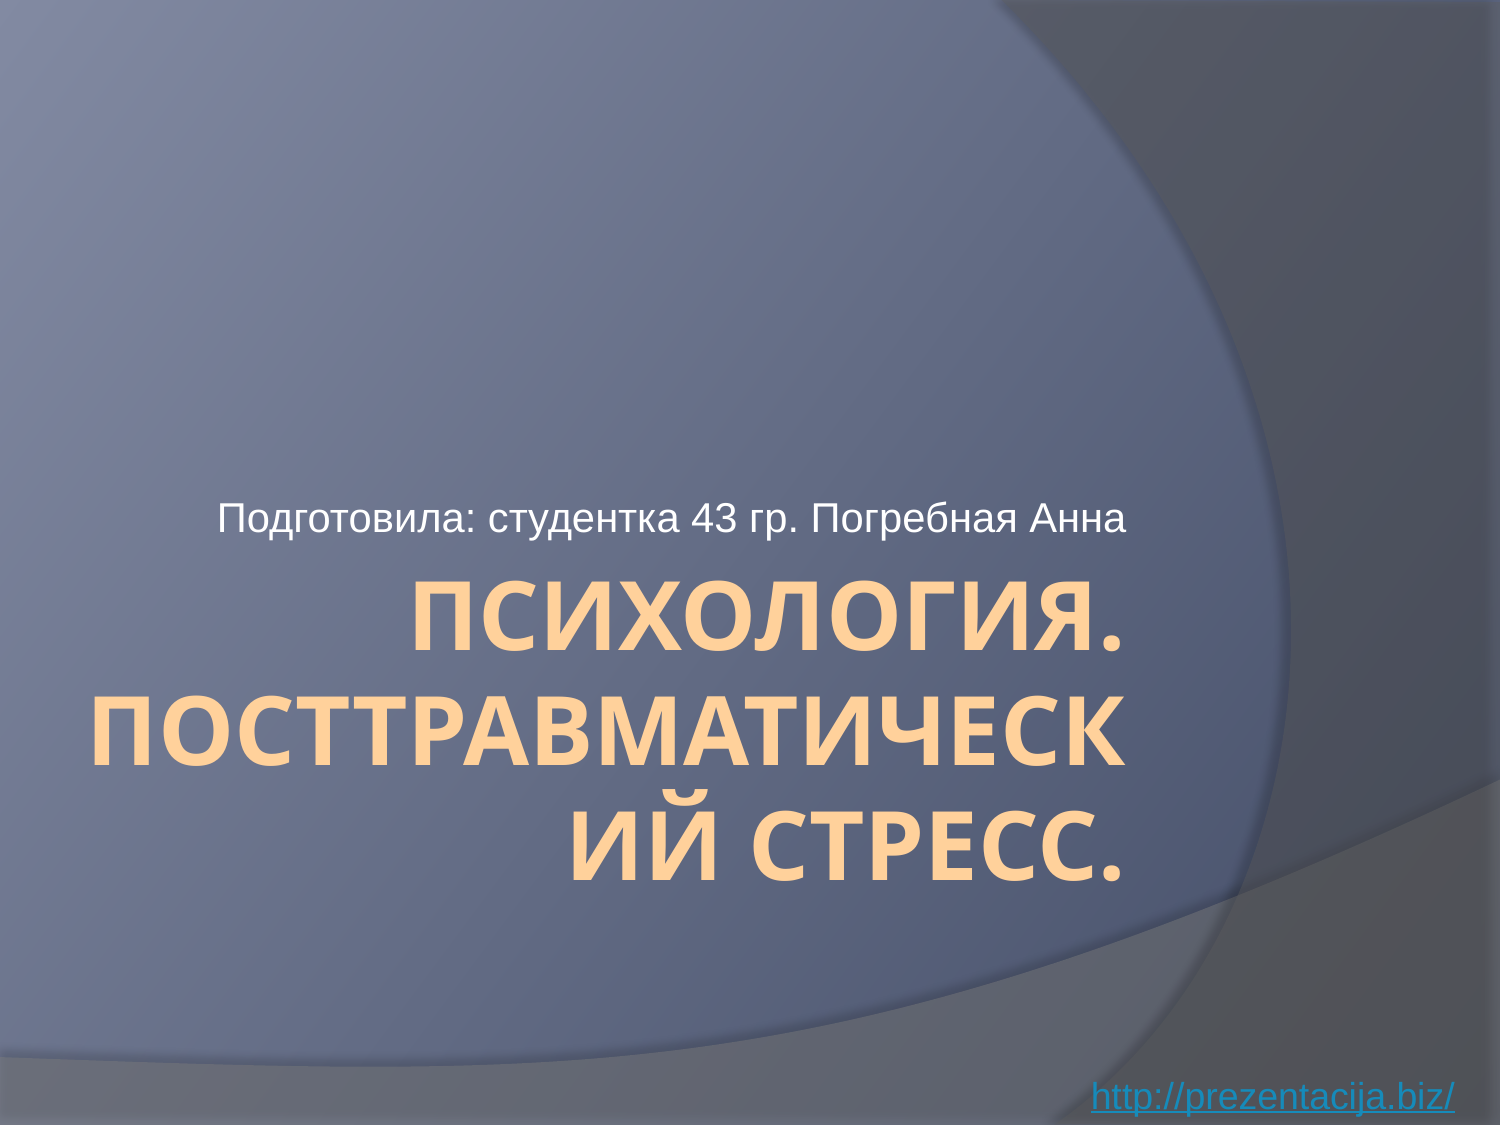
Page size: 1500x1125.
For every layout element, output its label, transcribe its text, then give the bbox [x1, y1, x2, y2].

text_box http://prezentacija.biz/ [1075, 1064, 1470, 1125]
title Психология. Посттравматический стресс. [70, 547, 1134, 925]
subtitle Подготовила: студентка 43 гр. Погребная Анна [71, 253, 1134, 541]
